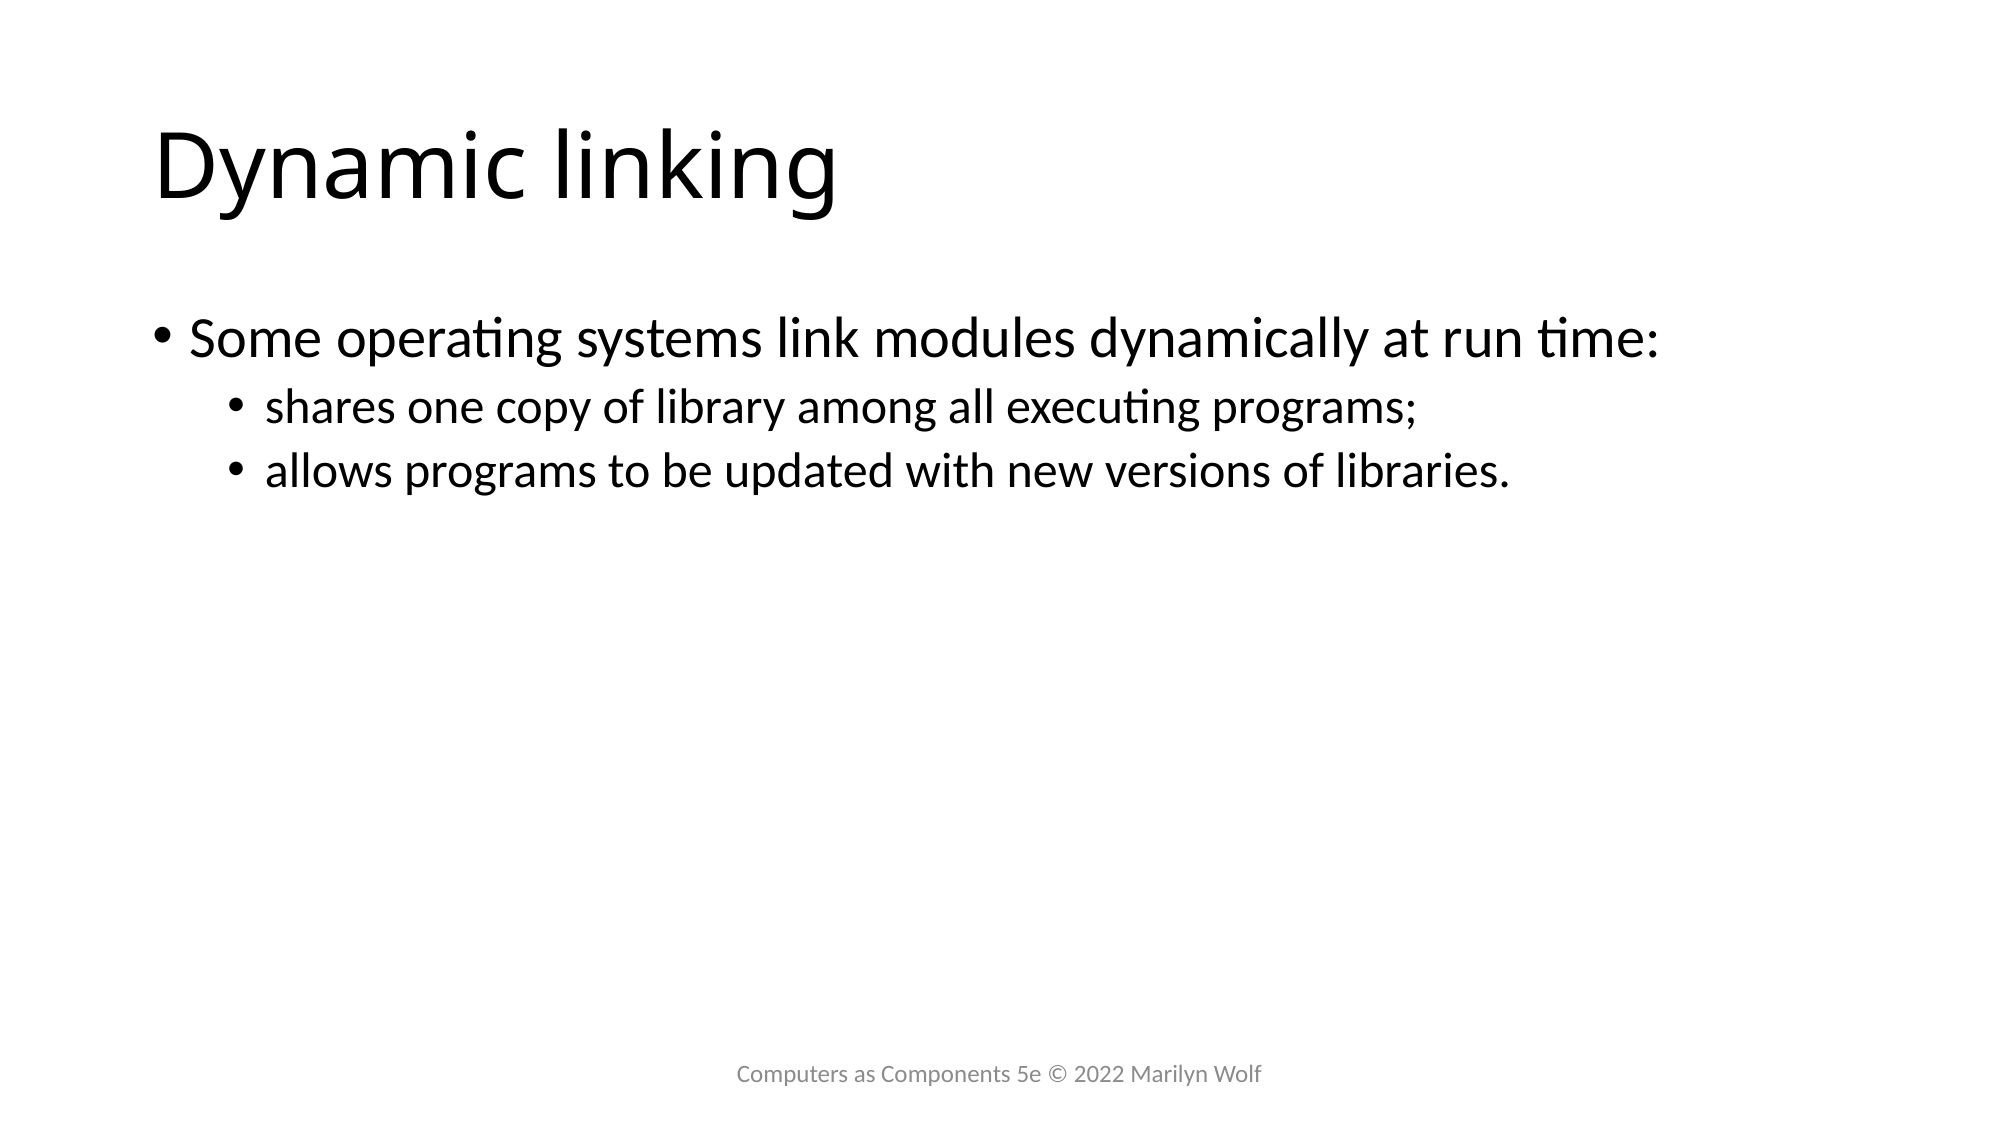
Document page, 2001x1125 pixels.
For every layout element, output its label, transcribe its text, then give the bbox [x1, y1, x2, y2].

list Some operating systems link modules dynamically at run time: shares one copy of library among all executing programs; allows programs to be updated with new versions of libraries. [137, 299, 1863, 1014]
footer Computers as Components 5e © 2022 Marilyn Wolf [662, 1042, 1338, 1103]
title Dynamic linking [137, 59, 1863, 278]
